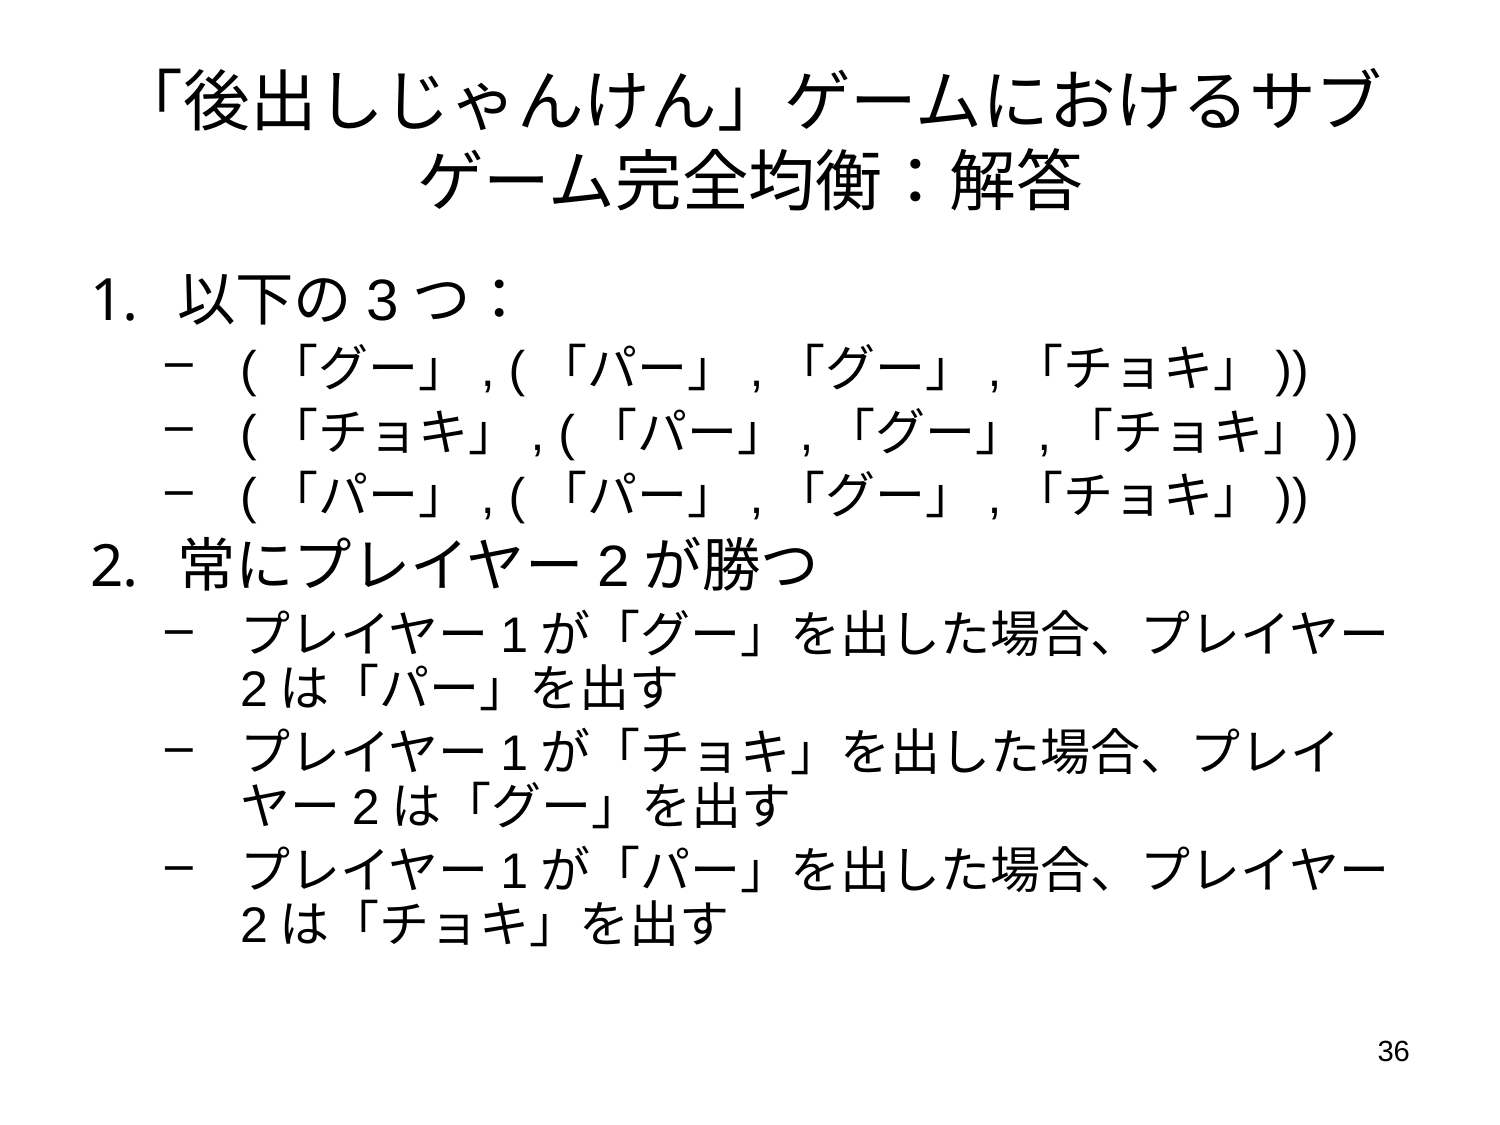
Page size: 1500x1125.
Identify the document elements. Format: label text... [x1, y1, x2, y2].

list 以下の3つ： (「グー」, (「パー」,「グー」,「チョキ」)) (「チョキ」, (「パー」,「グー」,「チョキ」)) (「パー」, (「パー」,「グー」,「チョキ」)) 常にプレイヤー2が勝つ プレイヤー1が「グー」を出した場合、プレイヤー2は「パー」を出す プレイヤー1が「チョキ」を出した場合、プレイヤー2は「グー」を出す プレイヤー1が「パー」を出した場合、プレイヤー2は「チョキ」を出す [75, 262, 1425, 1005]
title 「後出しじゃんけん」ゲームにおけるサブゲーム完全均衡：解答 [75, 45, 1425, 233]
slide_number 36 [1074, 1024, 1426, 1103]
